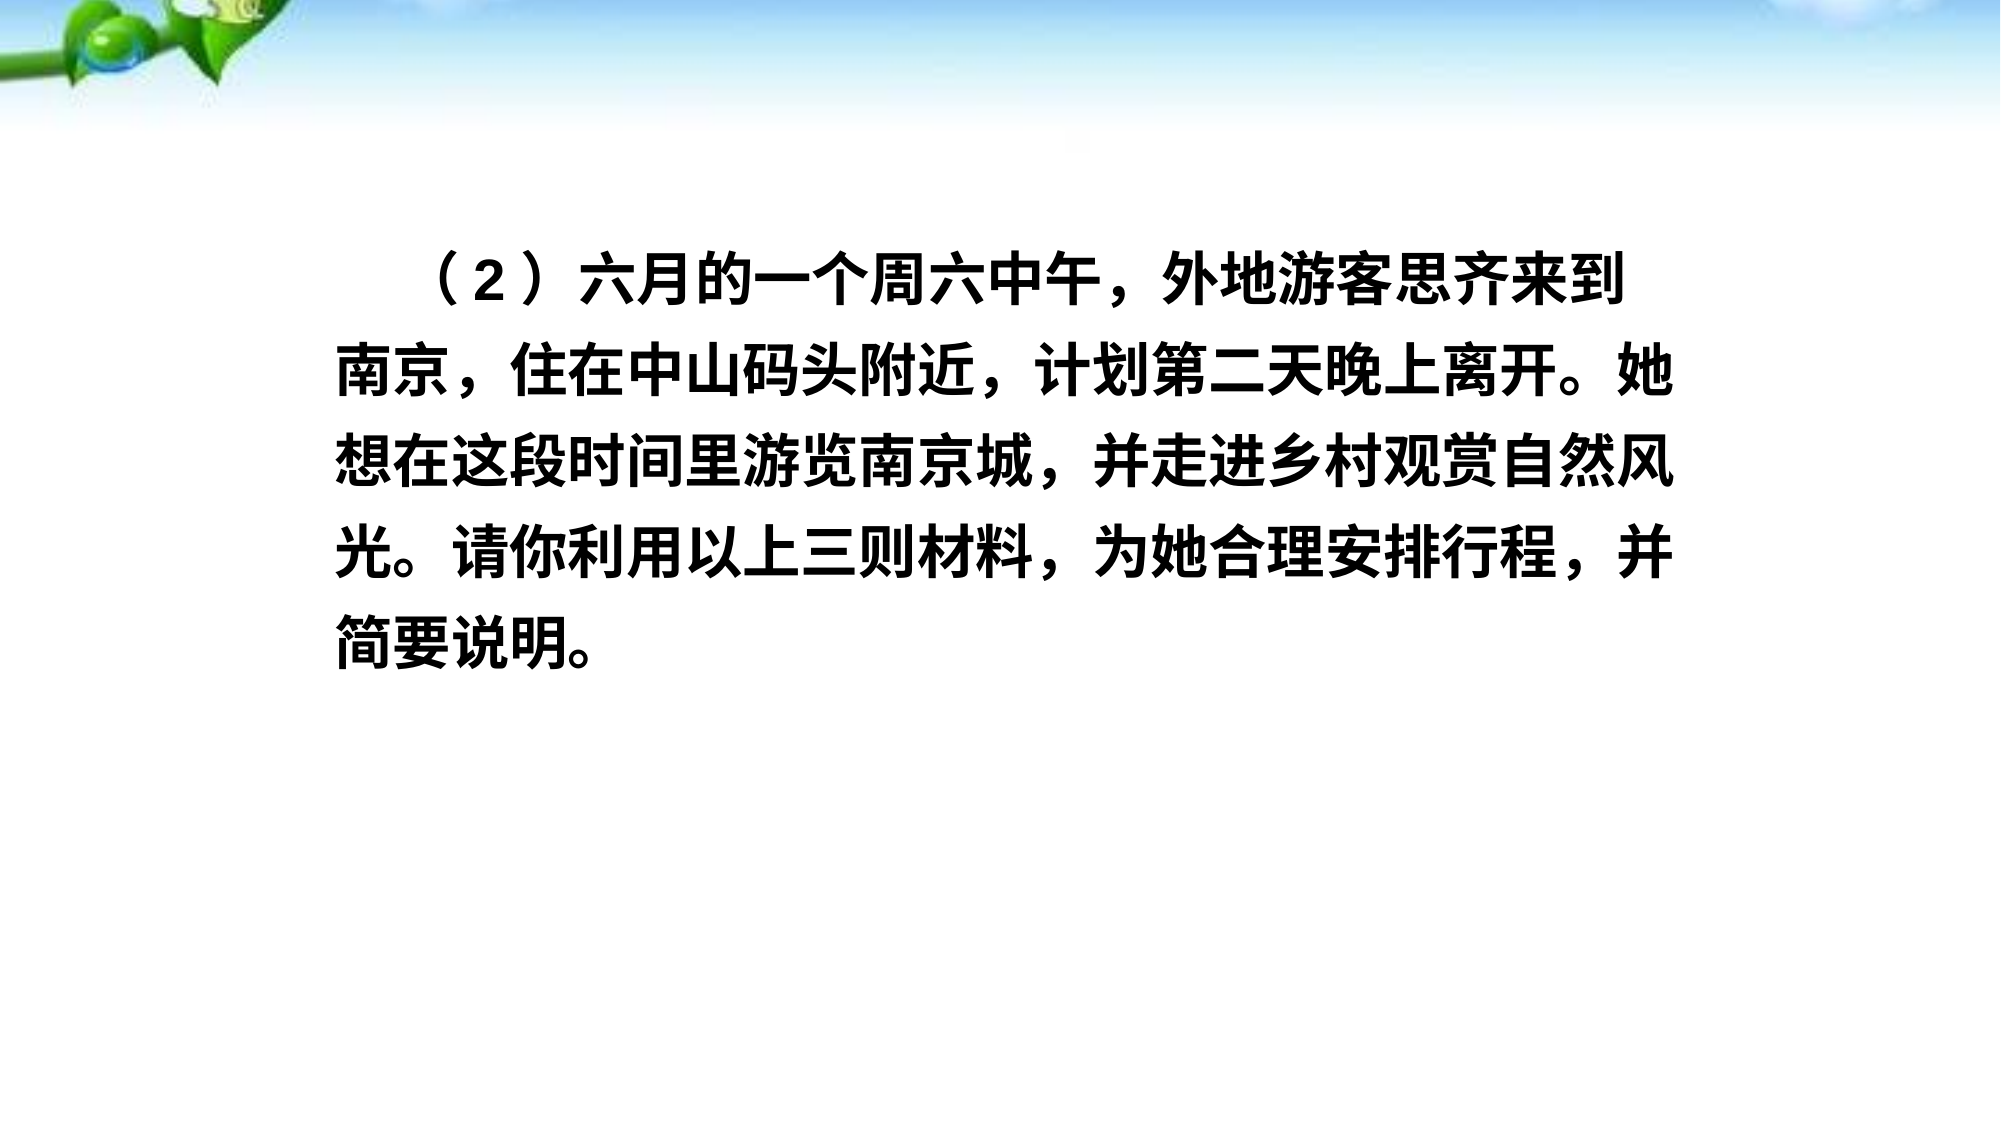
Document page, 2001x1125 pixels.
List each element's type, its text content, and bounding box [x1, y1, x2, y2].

picture [0, 0, 2001, 1125]
text_box （2）六月的一个周六中午，外地游客思齐来到南京，住在中山码头附近，计划第二天晚上离开。她想在这段时间里游览南京城，并走进乡村观赏自然风光。请你利用以上三则材料，为她合理安排行程，并简要说明。 [320, 214, 1694, 684]
